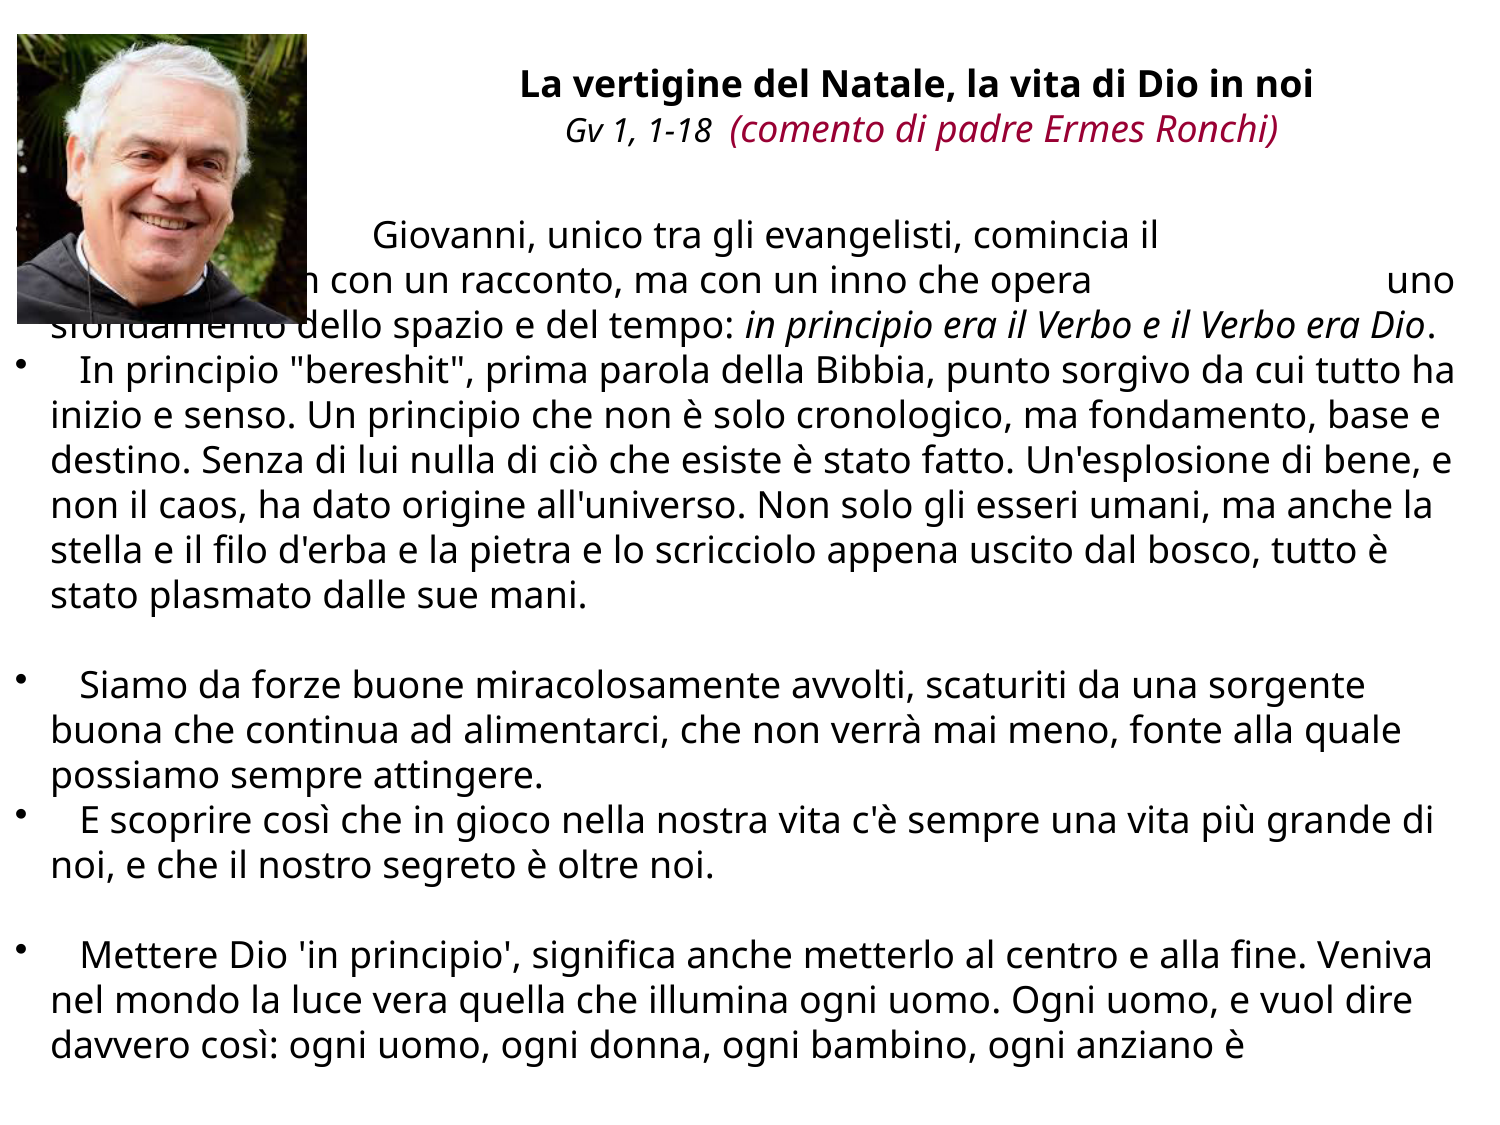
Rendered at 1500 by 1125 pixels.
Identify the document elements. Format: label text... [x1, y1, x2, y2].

text_box Giovanni, unico tra gli evangelisti, comincia il Vangelo non con un racconto, ma con un inno che opera uno sfondamento dello spazio e del tempo: in principio era il Verbo e il Verbo era Dio. In principio "bereshit", prima parola della Bibbia, punto sorgivo da cui tutto ha inizio e senso. Un principio che non è solo cronologico, ma fondamento, base e destino. Senza di lui nulla di ciò che esiste è stato fatto. Un'esplosione di bene, e non il caos, ha dato origine all'universo. Non solo gli esseri umani, ma anche la stella e il filo d'erba e la pietra e lo scricciolo appena uscito dal bosco, tutto è stato plasmato dalle sue mani. Siamo da forze buone miracolosamente avvolti, scaturiti da una sorgente buona che continua ad alimentarci, che non verrà mai meno, fonte alla quale possiamo sempre attingere. E scoprire così che in gioco nella nostra vita c'è sempre una vita più grande di noi, e che il nostro segreto è oltre noi. Mettere Dio 'in principio', significa anche metterlo al centro e alla fine. Veniva nel mondo la luce vera quella che illumina ogni uomo. Ogni uomo, e vuol dire davvero così: ogni uomo, ogni donna, ogni bambino, ogni anziano è [0, 801, 1500, 1074]
text_box Giovanni, unico tra gli evangelisti, comincia il Vangelo non con un racconto, ma con un inno che opera uno sfondamento dello spazio e del tempo: in principio era il Verbo e il Verbo era Dio. In principio "bereshit", prima parola della Bibbia, punto sorgivo da cui tutto ha inizio e senso. Un principio che non è solo cronologico, ma fondamento, base e destino. Senza di lui nulla di ciò che esiste è stato fatto. Un'esplosione di bene, e non il caos, ha dato origine all'universo. Non solo gli esseri umani, ma anche la stella e il filo d'erba e la pietra e lo scricciolo appena uscito dal bosco, tutto è stato plasmato dalle sue mani. Siamo da forze buone miracolosamente avvolti, scaturiti da una sorgente buona che continua ad alimentarci, che non verrà mai meno, fonte alla quale possiamo sempre attingere. E scoprire così che in gioco nella nostra vita c'è sempre una vita più grande di noi, e che il nostro segreto è oltre noi. Mettere Dio 'in principio', significa anche metterlo al centro e alla fine. Veniva nel mondo la luce vera quella che illumina ogni uomo. Ogni uomo, e vuol dire davvero così: ogni uomo, ogni donna, ogni bambino, ogni anziano è [0, 711, 1500, 799]
text_box Giovanni, unico tra gli evangelisti, comincia il Vangelo non con un racconto, ma con un inno che opera uno sfondamento dello spazio e del tempo: in principio era il Verbo e il Verbo era Dio. In principio "bereshit", prima parola della Bibbia, punto sorgivo da cui tutto ha inizio e senso. Un principio che non è solo cronologico, ma fondamento, base e destino. Senza di lui nulla di ciò che esiste è stato fatto. Un'esplosione di bene, e non il caos, ha dato origine all'universo. Non solo gli esseri umani, ma anche la stella e il filo d'erba e la pietra e lo scricciolo appena uscito dal bosco, tutto è stato plasmato dalle sue mani. Siamo da forze buone miracolosamente avvolti, scaturiti da una sorgente buona che continua ad alimentarci, che non verrà mai meno, fonte alla quale possiamo sempre attingere. E scoprire così che in gioco nella nostra vita c'è sempre una vita più grande di noi, e che il nostro segreto è oltre noi. Mettere Dio 'in principio', significa anche metterlo al centro e alla fine. Veniva nel mondo la luce vera quella che illumina ogni uomo. Ogni uomo, e vuol dire davvero così: ogni uomo, ogni donna, ogni bambino, ogni anziano è [0, 203, 1500, 710]
text_box La vertigine del Natale, la vita di Dio in noi Gv 1, 1-18 (comento di padre Ermes Ronchi) [307, 52, 1500, 158]
picture [17, 34, 307, 324]
